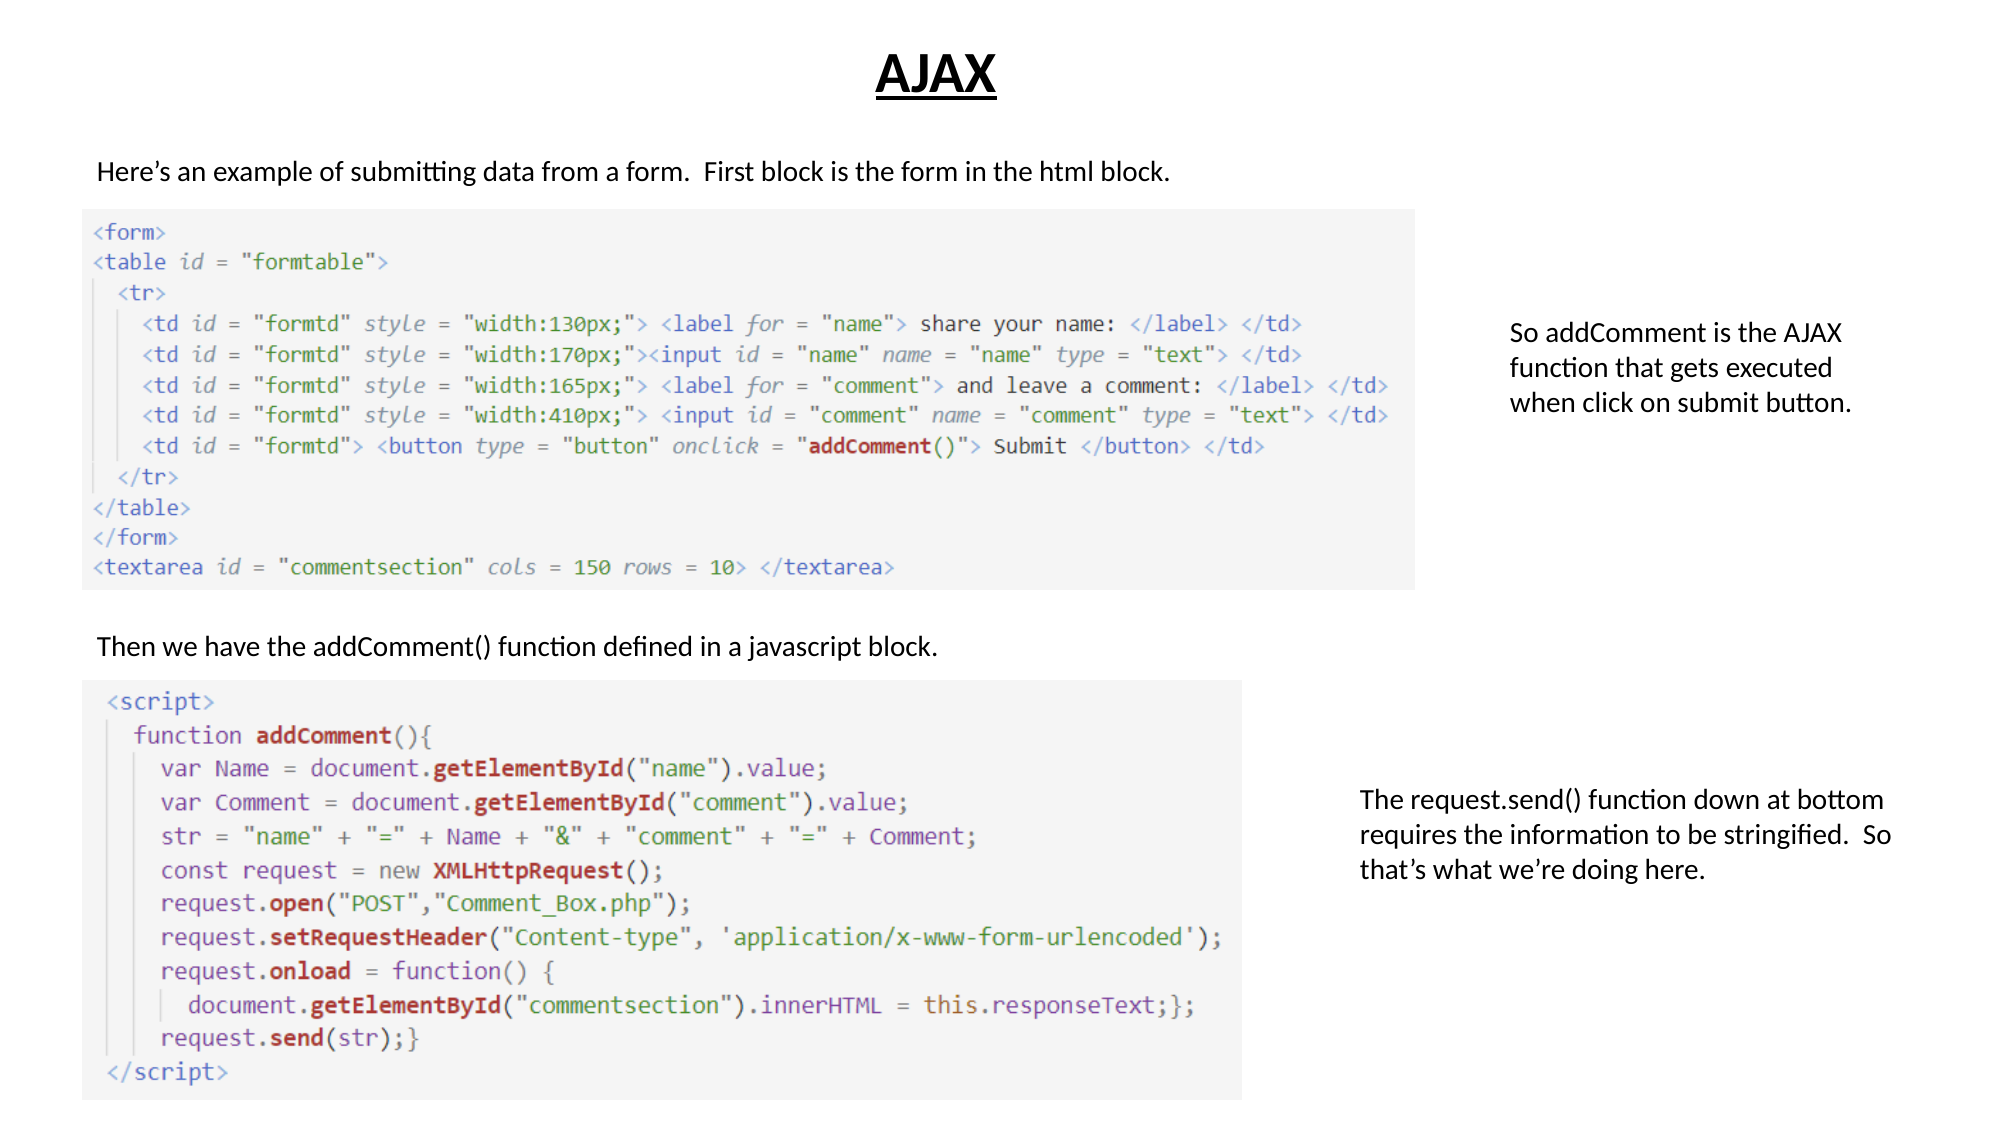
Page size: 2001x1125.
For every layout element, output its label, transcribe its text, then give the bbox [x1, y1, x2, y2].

picture [82, 209, 1415, 590]
text_box Then we have the addComment() function defined in a javascript block. [82, 620, 1000, 670]
text_box The request.send() function down at bottom requires the information to be stringified. So that’s what we’re doing here. [1345, 772, 1975, 893]
text_box So addComment is the AJAX function that gets executed when click on submit button. [1495, 306, 1918, 426]
text_box AJAX [861, 27, 1040, 112]
picture [82, 680, 1242, 1100]
text_box Here’s an example of submitting data from a form. First block is the form in the html block. [82, 145, 1389, 195]
